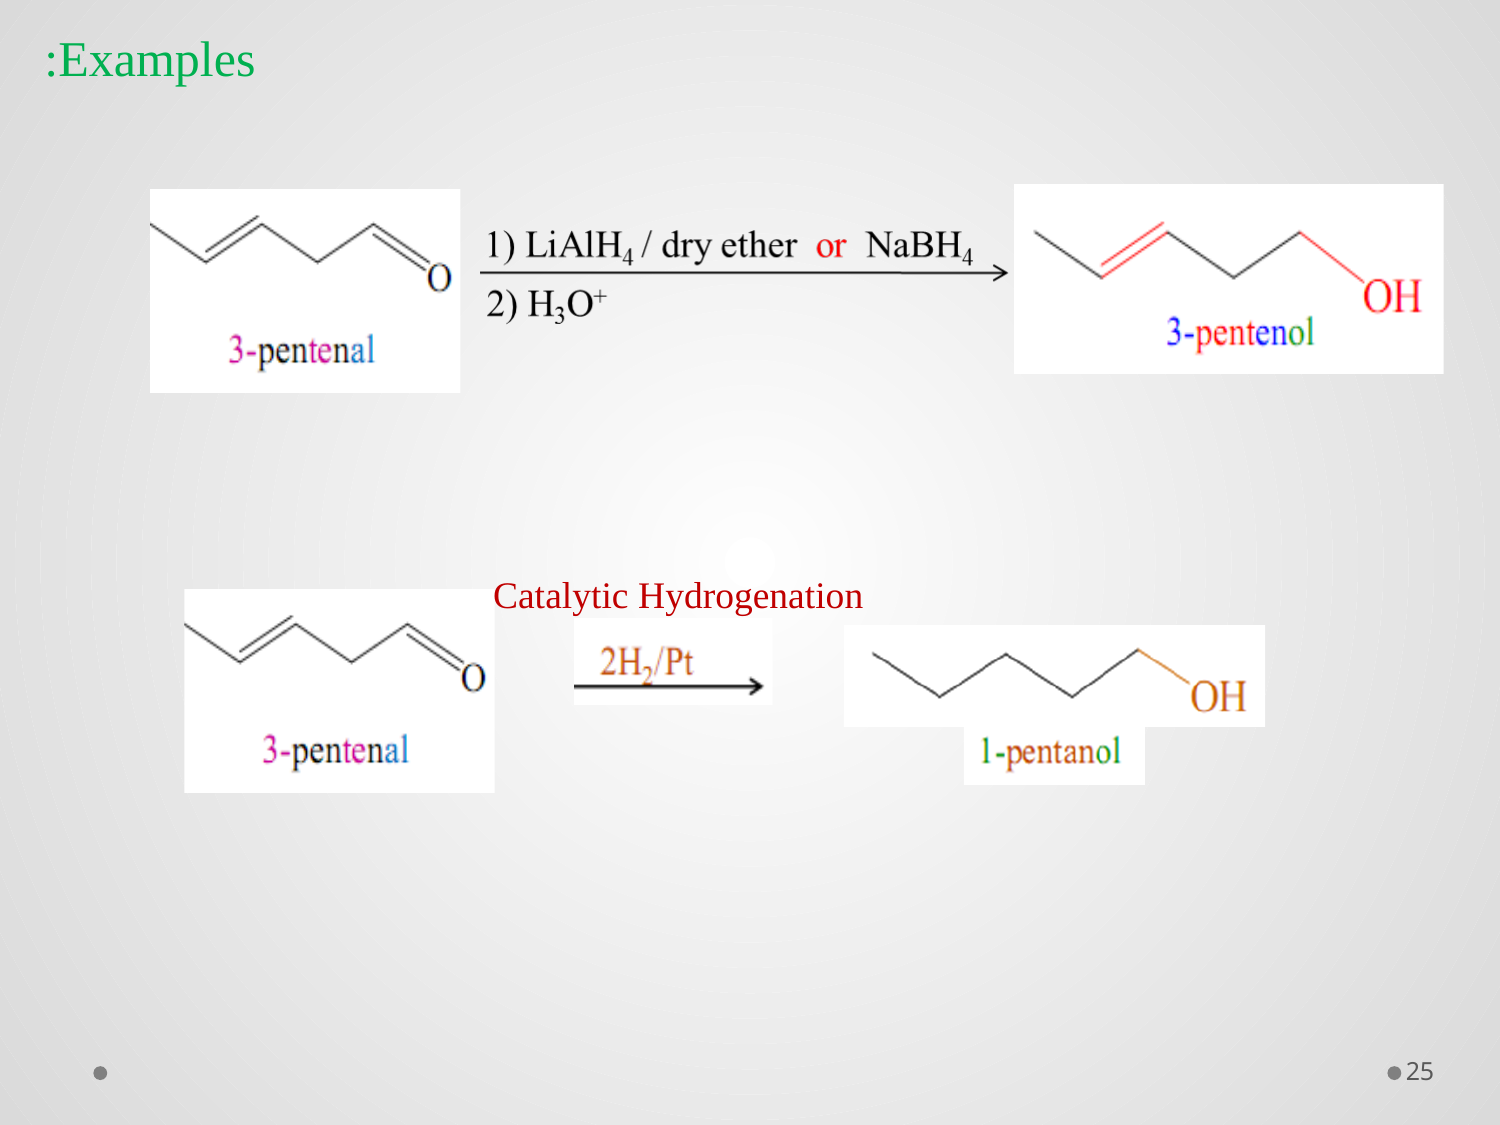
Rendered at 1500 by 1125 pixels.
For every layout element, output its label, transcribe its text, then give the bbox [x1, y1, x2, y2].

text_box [149, 184, 1444, 393]
slide_number 25 [1401, 1042, 1494, 1103]
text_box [184, 563, 1266, 793]
text_box Examples: [29, 19, 271, 95]
